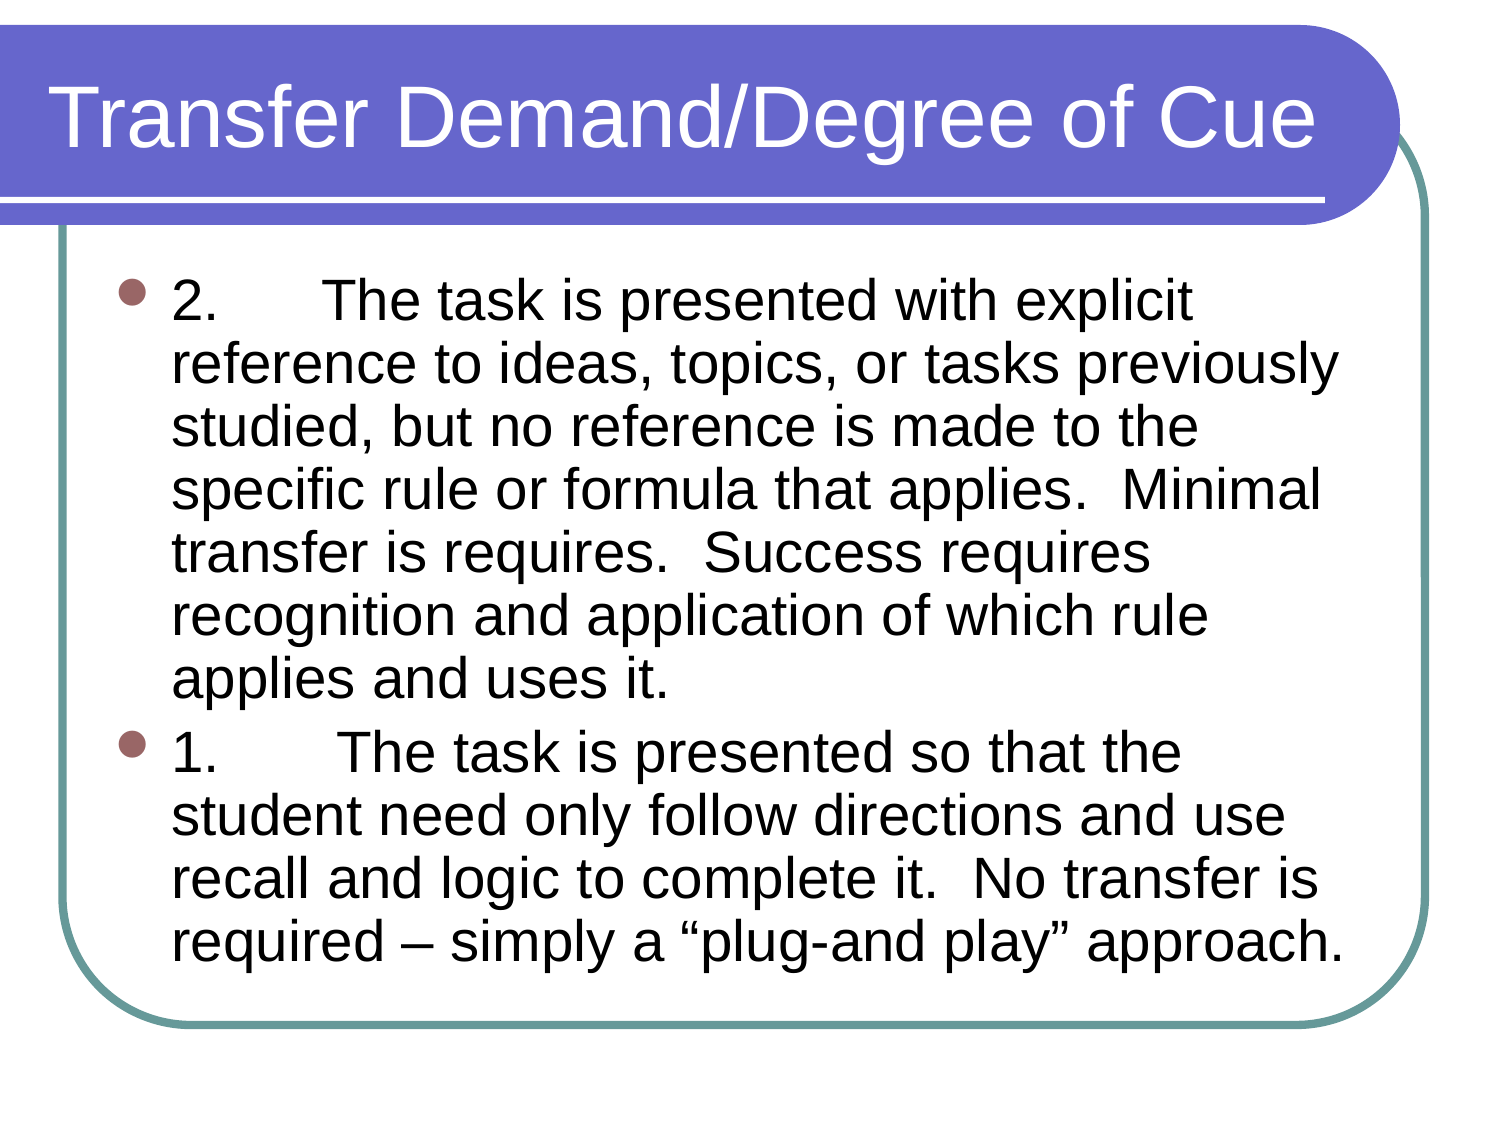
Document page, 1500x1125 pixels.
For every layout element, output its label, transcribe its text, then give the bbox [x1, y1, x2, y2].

list 2. The task is presented with explicit reference to ideas, topics, or tasks previously studied, but no reference is made to the specific rule or formula that applies. Minimal transfer is requires. Success requires recognition and application of which rule applies and uses it. 1. The task is presented so that the student need only follow directions and use recall and logic to complete it. No transfer is required – simply a “plug-and play” approach. [99, 262, 1401, 988]
title Transfer Demand/Degree of Cue [31, 37, 1348, 188]
